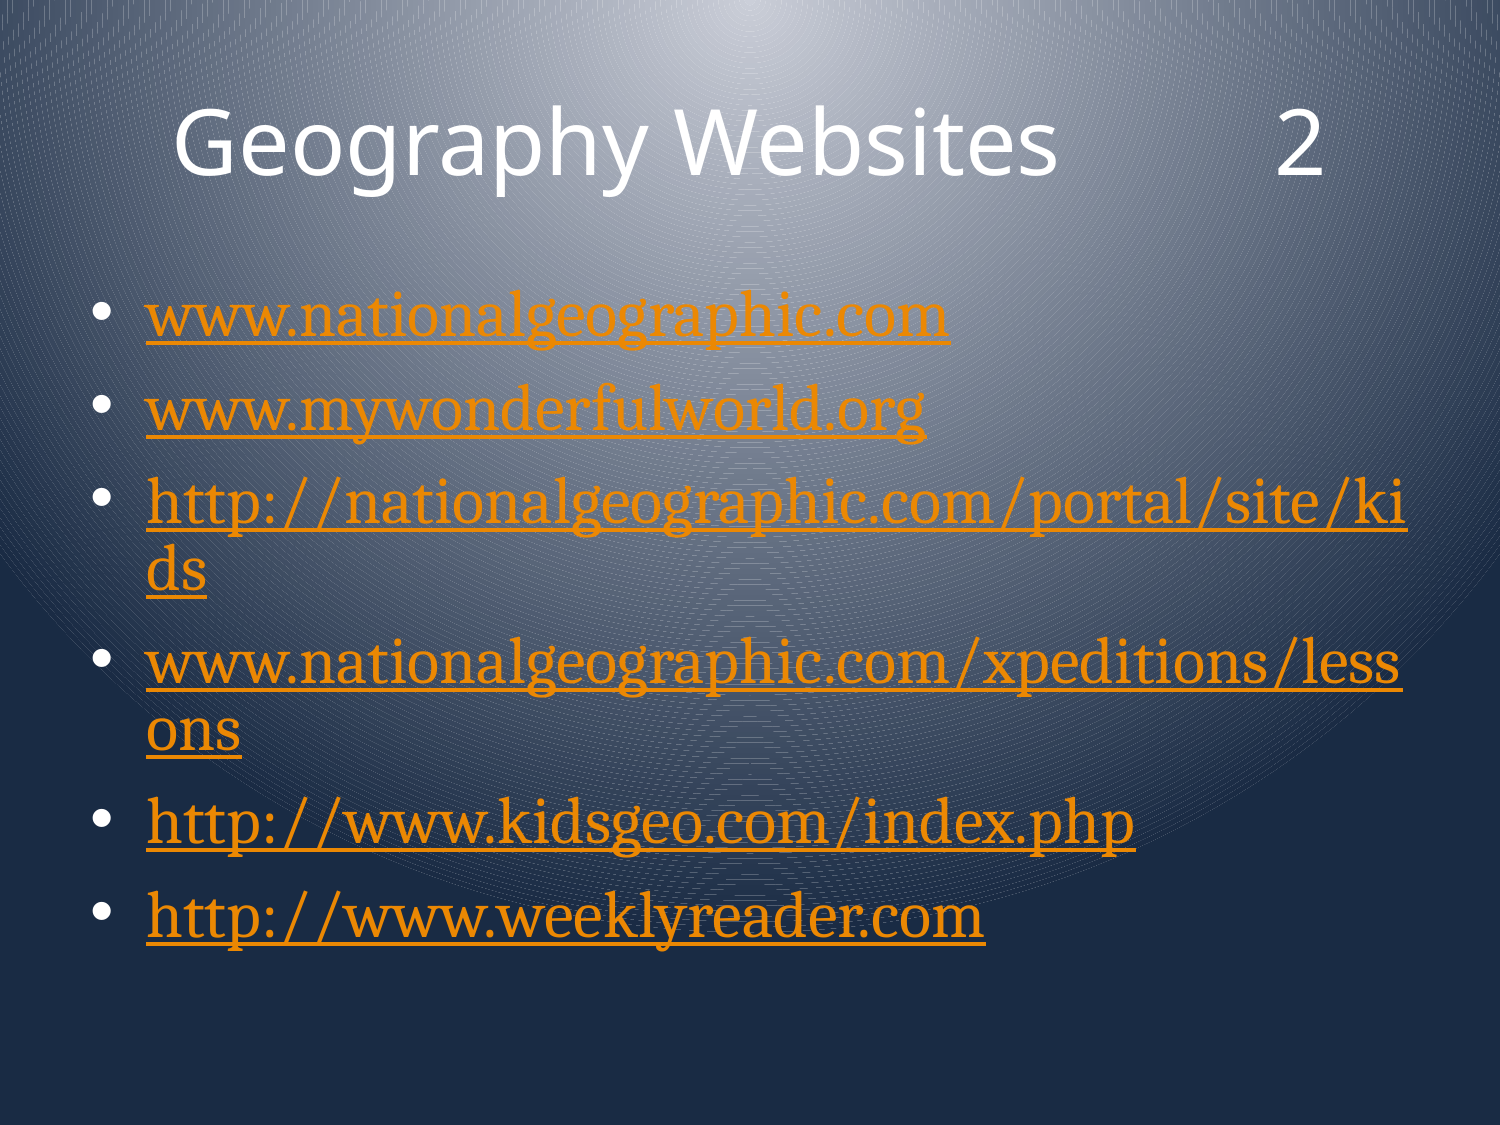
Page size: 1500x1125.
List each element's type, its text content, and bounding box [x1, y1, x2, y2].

list www.nationalgeographic.com www.mywonderfulworld.org http://nationalgeographic.com/portal/site/kids www.nationalgeographic.com/xpeditions/lessons http://www.kidsgeo.com/index.php http://www.weeklyreader.com [75, 262, 1425, 1005]
title Geography Websites 2 [75, 45, 1425, 233]
